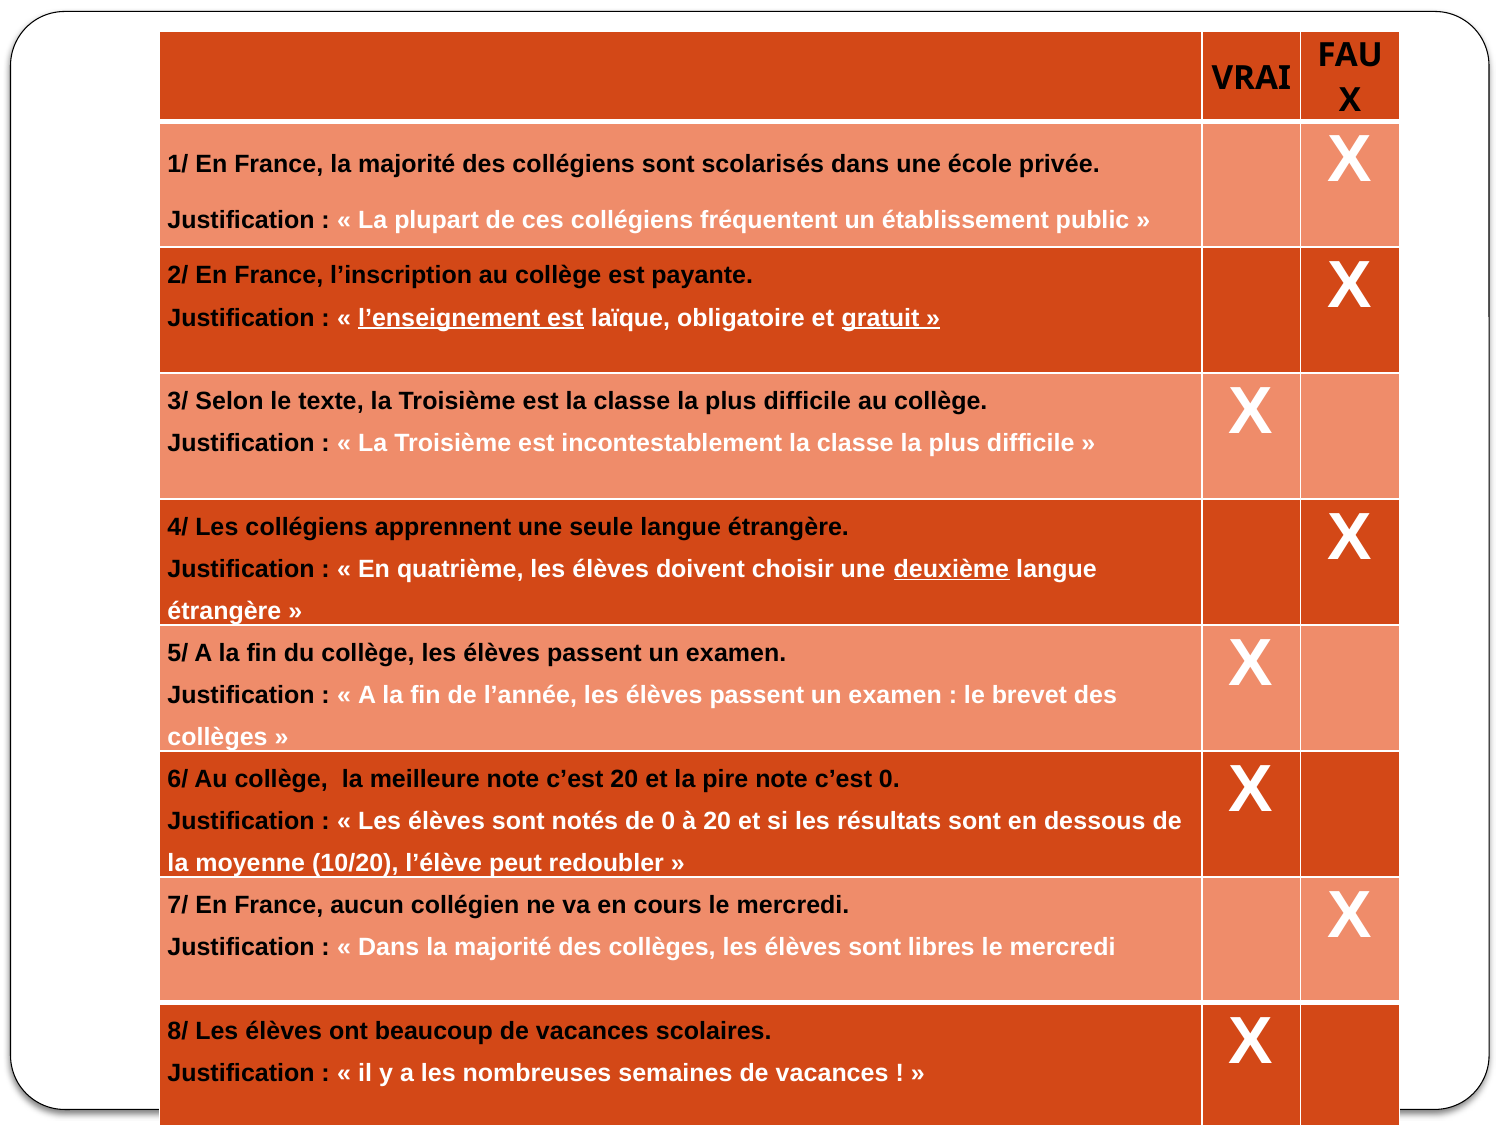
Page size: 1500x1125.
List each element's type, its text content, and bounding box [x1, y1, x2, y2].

table_cell [1203, 124, 1300, 246]
table_cell 2/ En France, l’inscription au collège est payante. Justification : « l’enseignement est laïque, obligatoire et gratuit » [160, 248, 1201, 372]
table_cell [1203, 878, 1300, 1000]
table_cell [1203, 500, 1300, 624]
table_cell 4/ Les collégiens apprennent une seule langue étrangère. Justification : « En quatrième, les élèves doivent choisir une deuxième langue étrangère » [160, 500, 1201, 624]
table_cell 7/ En France, aucun collégien ne va en cours le mercredi. Justification : « Dans la majorité des collèges, les élèves sont libres le mercredi [160, 878, 1201, 1000]
table_header VRAI [1203, 32, 1300, 119]
table_cell X [1301, 248, 1399, 372]
table_cell [1301, 1005, 1399, 1125]
table_cell [1301, 752, 1399, 876]
table_cell X [1301, 500, 1399, 624]
table_cell 3/ Selon le texte, la Troisième est la classe la plus difficile au collège. Justification : « La Troisième est incontestablement la classe la plus difficile » [160, 374, 1201, 498]
table_cell 6/ Au collège, la meilleure note c’est 20 et la pire note c’est 0. Justification : « Les élèves sont notés de 0 à 20 et si les résultats sont en dessous de la moyenne (10/20), l’élève peut redoubler » [160, 752, 1201, 876]
table_cell 8/ Les élèves ont beaucoup de vacances scolaires. Justification : « il y a les nombreuses semaines de vacances ! » [160, 1005, 1201, 1125]
table_header [160, 32, 1201, 119]
table_cell X [1203, 374, 1300, 498]
table_cell X [1203, 626, 1300, 750]
table_cell [1301, 626, 1399, 750]
table_cell X [1203, 1005, 1300, 1125]
table_cell X [1301, 124, 1399, 246]
table_cell 1/ En France, la majorité des collégiens sont scolarisés dans une école privée. Justification : « La plupart de ces collégiens fréquentent un établissement public » [160, 124, 1201, 246]
table_cell X [1203, 752, 1300, 876]
table_cell [1301, 374, 1399, 498]
table_cell [1203, 248, 1300, 372]
table_header FAUX [1301, 32, 1399, 119]
table_cell X [1301, 878, 1399, 1000]
table_cell 5/ A la fin du collège, les élèves passent un examen. Justification : « A la fin de l’année, les élèves passent un examen : le brevet des collèges » [160, 626, 1201, 750]
